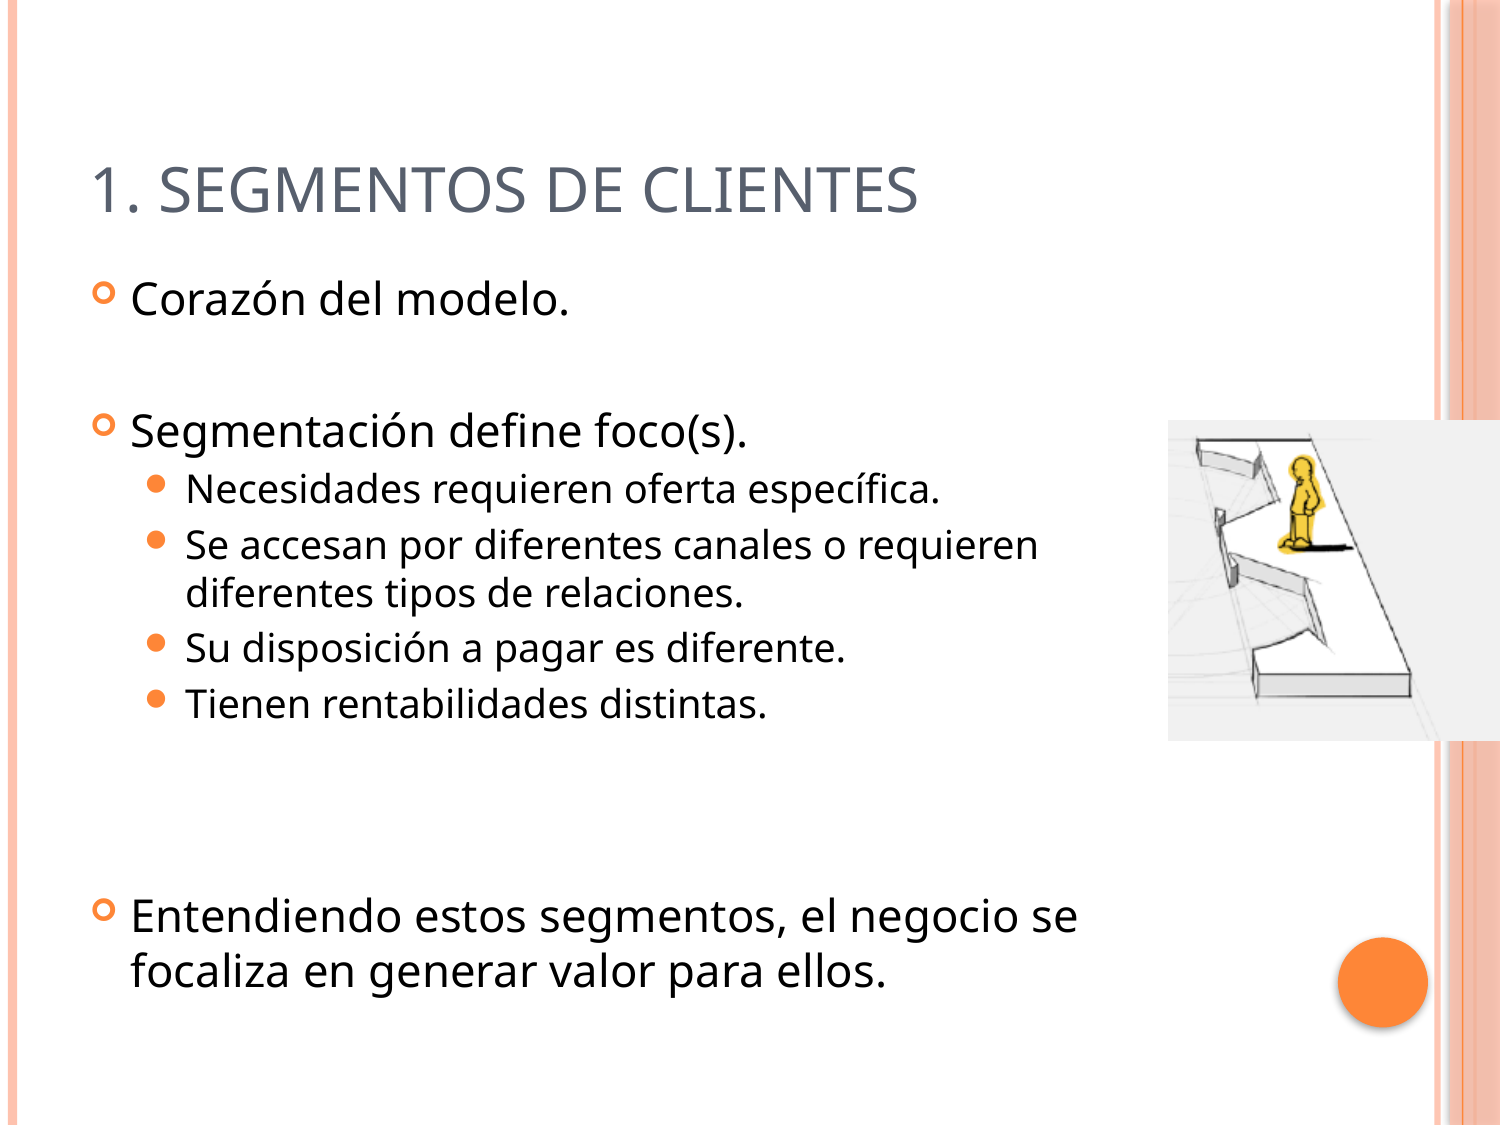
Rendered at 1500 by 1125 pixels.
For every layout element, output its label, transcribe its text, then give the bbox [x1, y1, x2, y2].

picture [1168, 420, 1500, 742]
list Corazón del modelo. Segmentación define foco(s). Necesidades requieren oferta específica. Se accesan por diferentes canales o requieren diferentes tipos de relaciones. Su disposición a pagar es diferente. Tienen rentabilidades distintas. Entendiendo estos segmentos, el negocio se focaliza en generar valor para ellos. [75, 262, 1117, 1005]
title 1. Segmentos de clientes [75, 45, 1300, 233]
